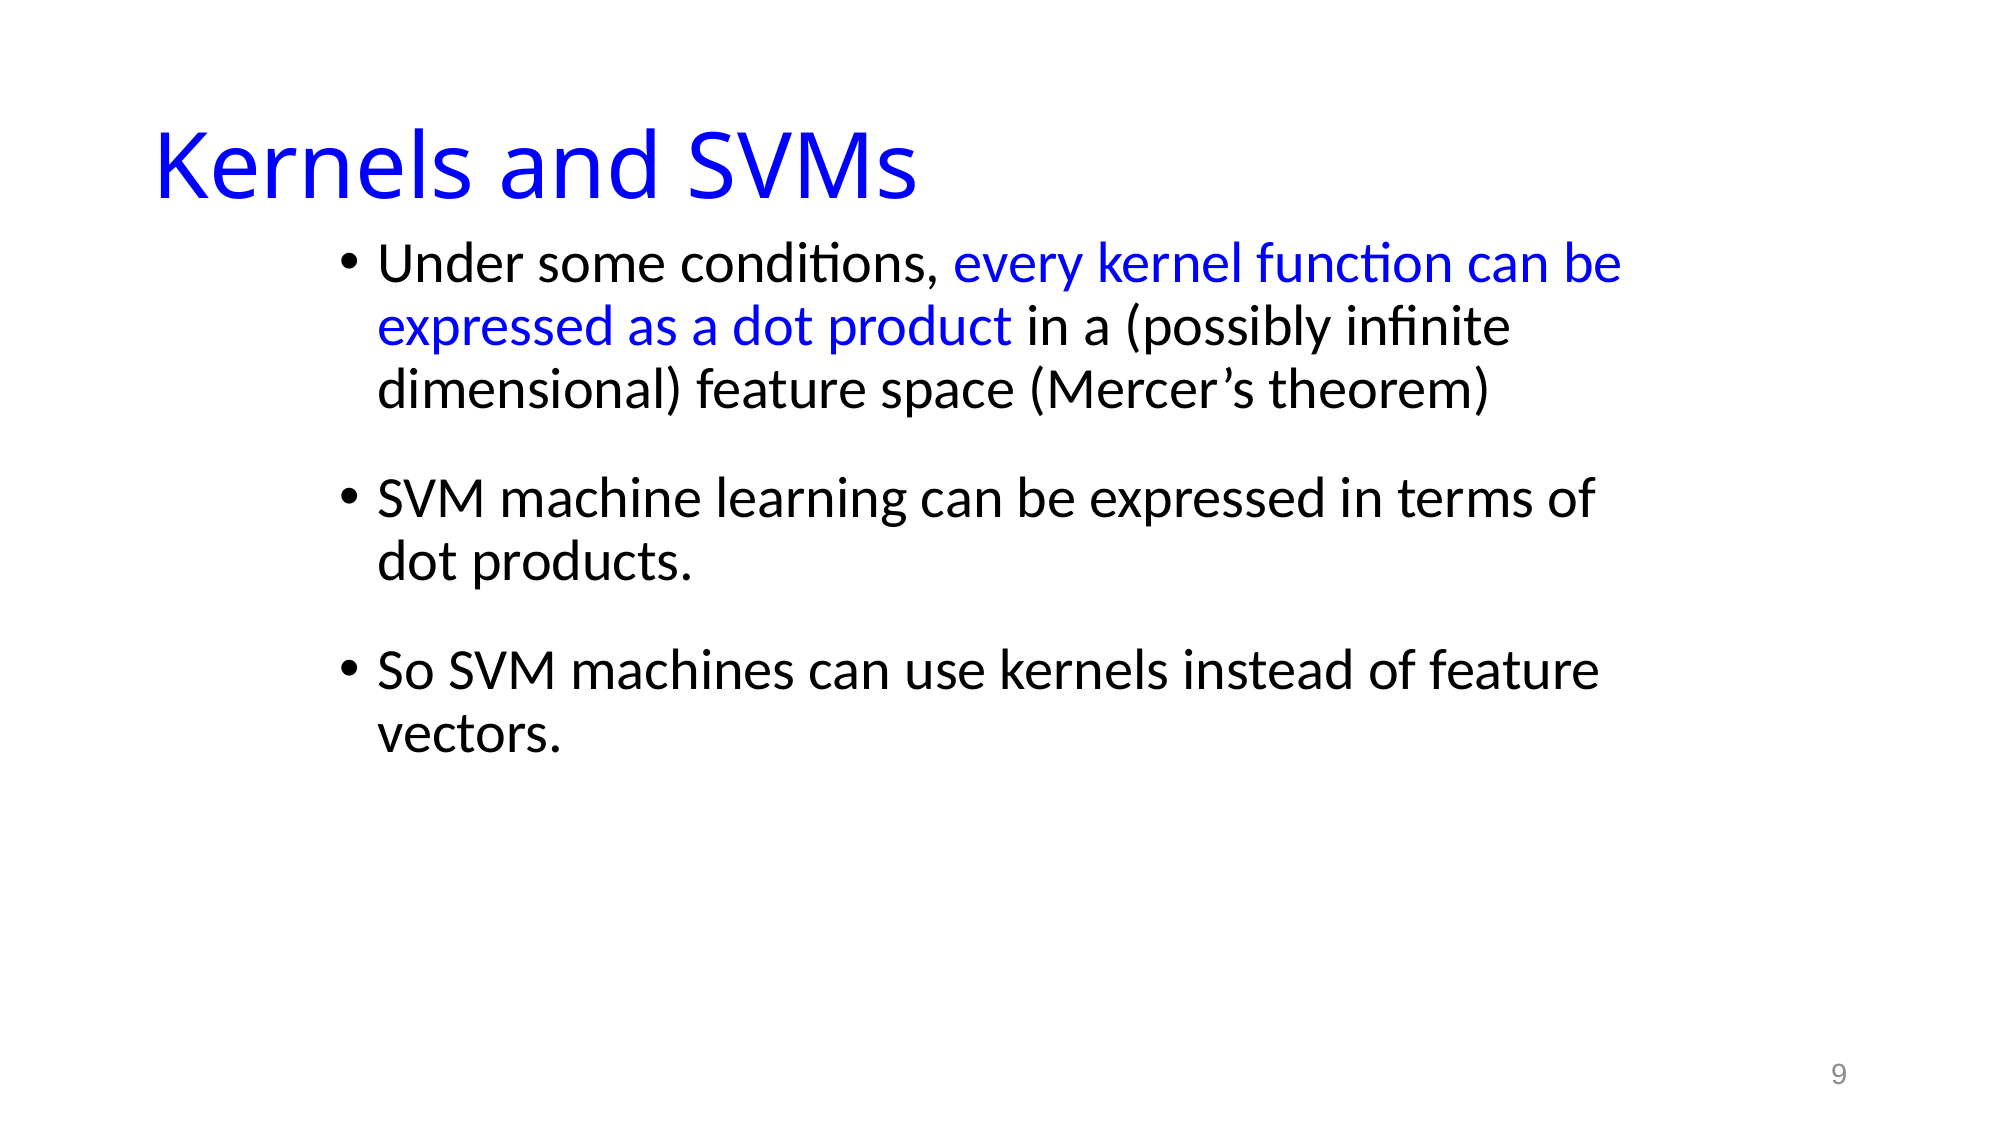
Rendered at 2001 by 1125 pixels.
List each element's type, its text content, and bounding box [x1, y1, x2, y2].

list Under some conditions, every kernel function can be expressed as a dot product in a (possibly infinite dimensional) feature space (Mercer’s theorem) SVM machine learning can be expressed in terms of dot products. So SVM machines can use kernels instead of feature vectors. [324, 224, 1675, 968]
title Kernels and SVMs [137, 59, 1863, 278]
slide_number 9 [1412, 1042, 1863, 1103]
